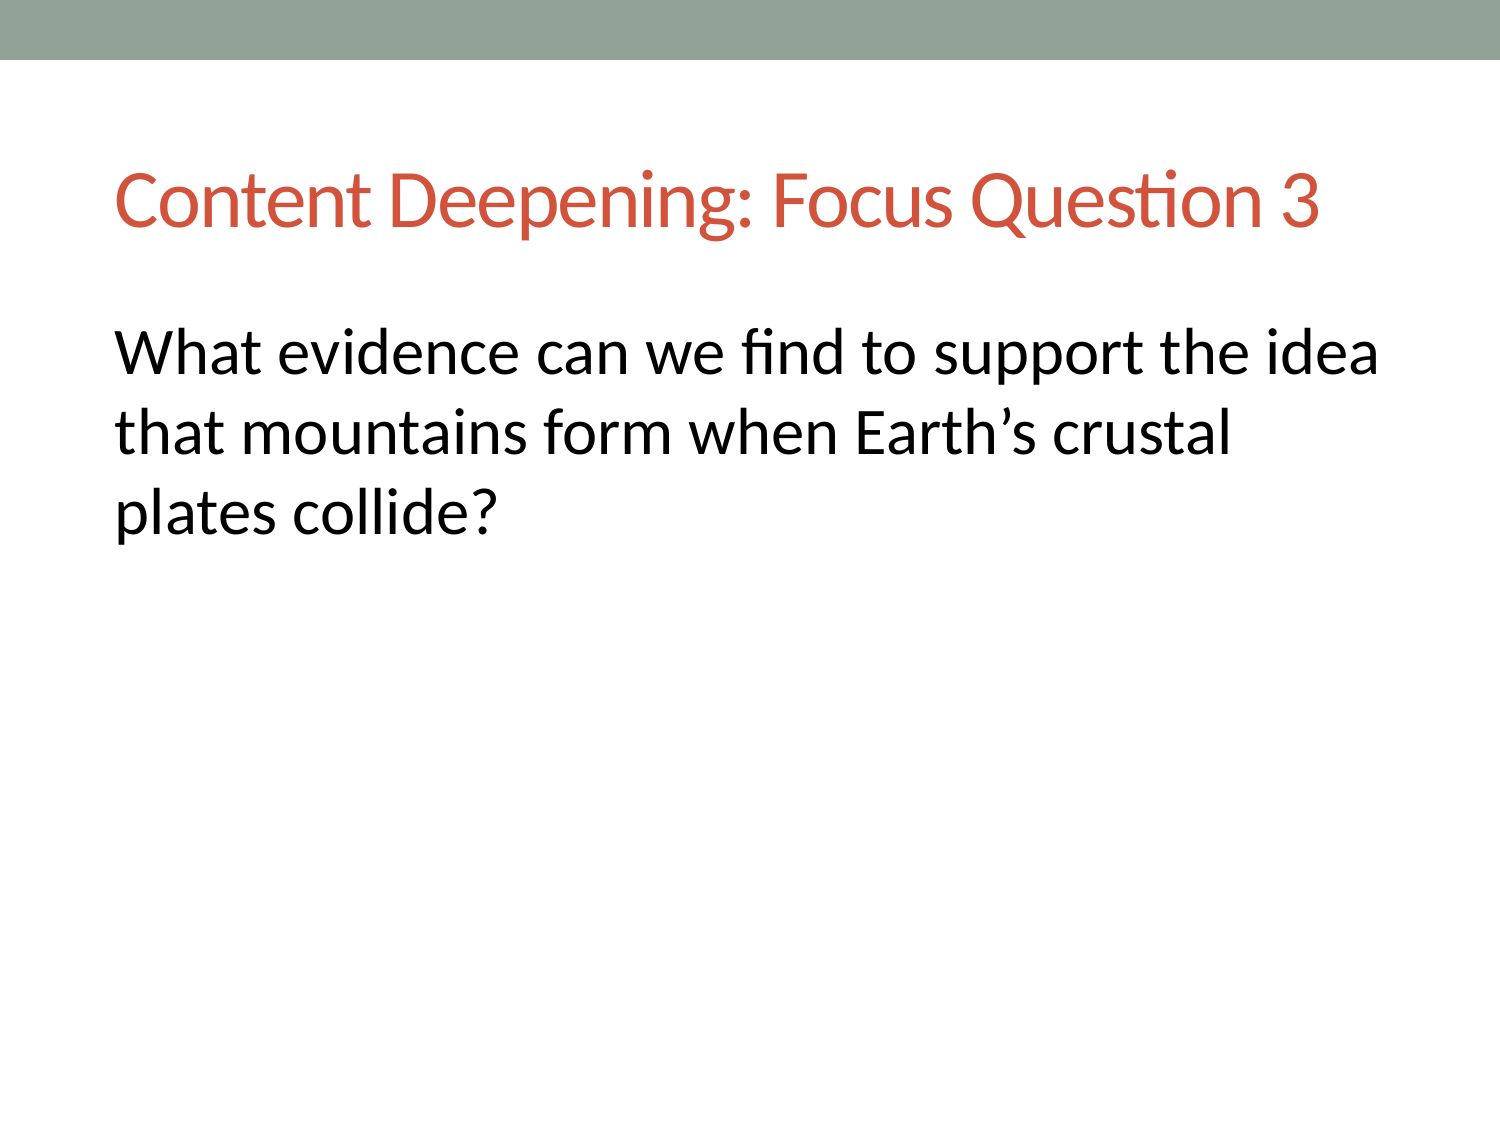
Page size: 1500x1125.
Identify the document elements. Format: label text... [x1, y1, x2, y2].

title Content Deepening: Focus Question 3 [99, 112, 1425, 275]
list What evidence can we find to support the idea that mountains form when Earth’s crustal plates collide? [99, 299, 1425, 1038]
